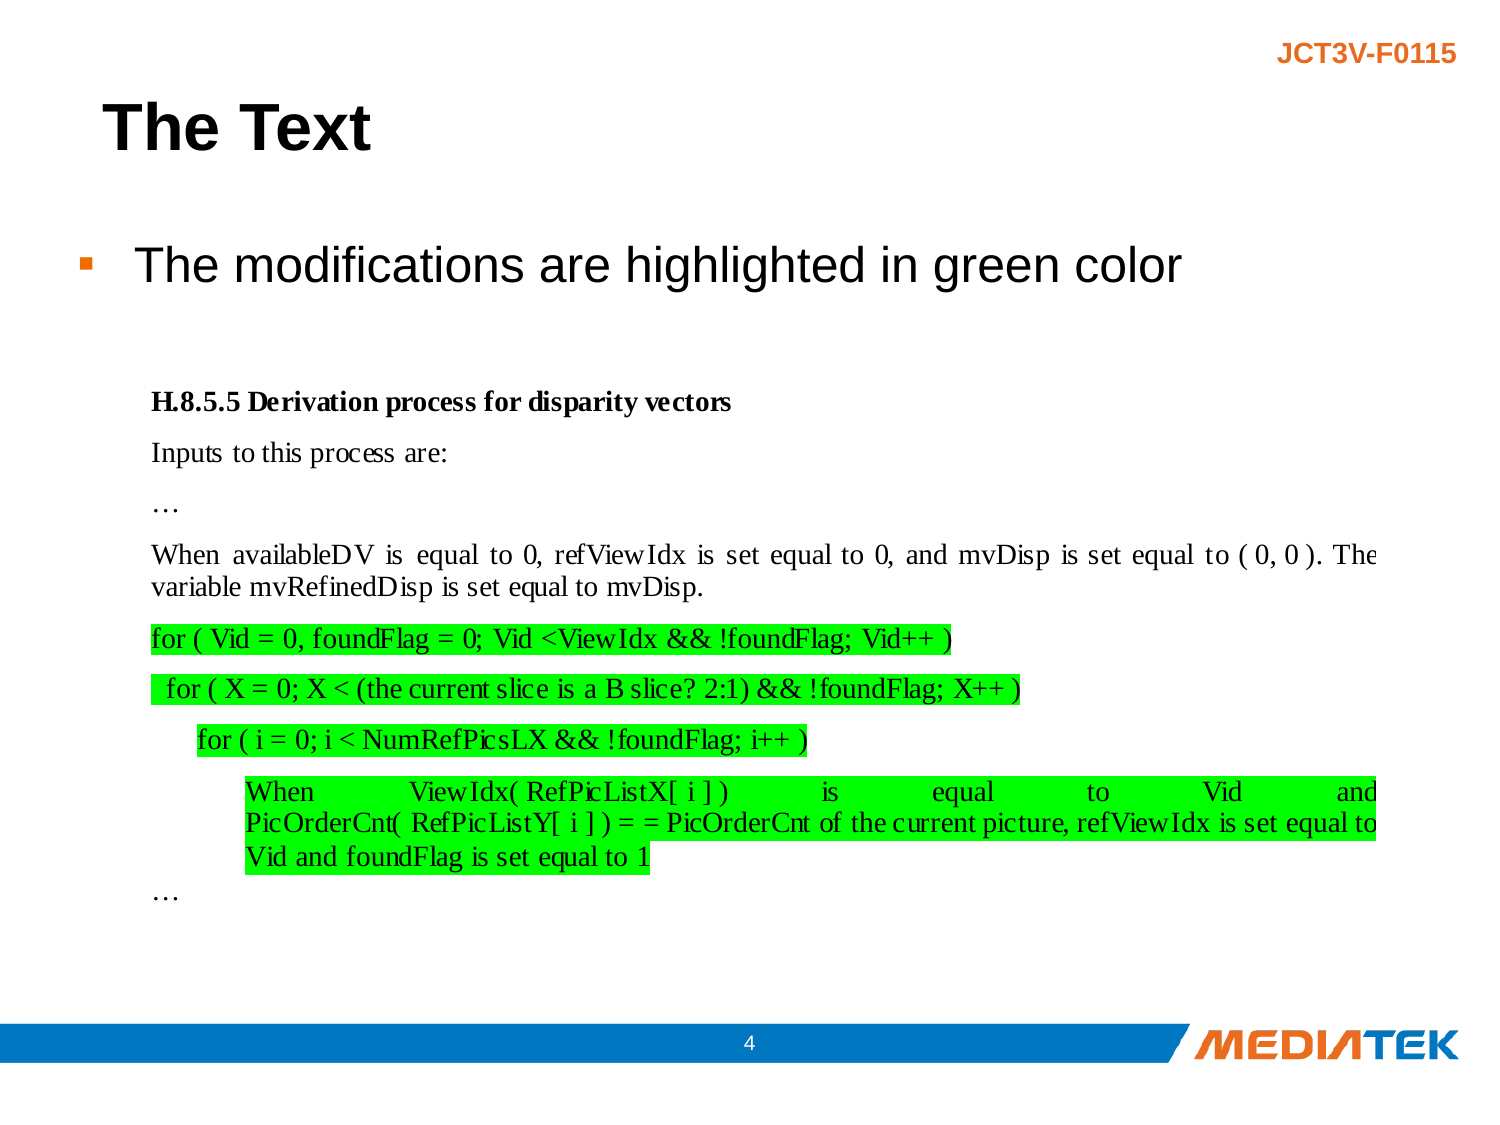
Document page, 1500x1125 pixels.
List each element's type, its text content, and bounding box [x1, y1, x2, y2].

title The Text [87, 46, 1410, 201]
slide_number 3 [711, 1022, 789, 1090]
list The modifications are highlighted in green color [62, 224, 1424, 1051]
picture [789, 1023, 1459, 1063]
picture [0, 1023, 711, 1063]
picture [150, 361, 1377, 940]
